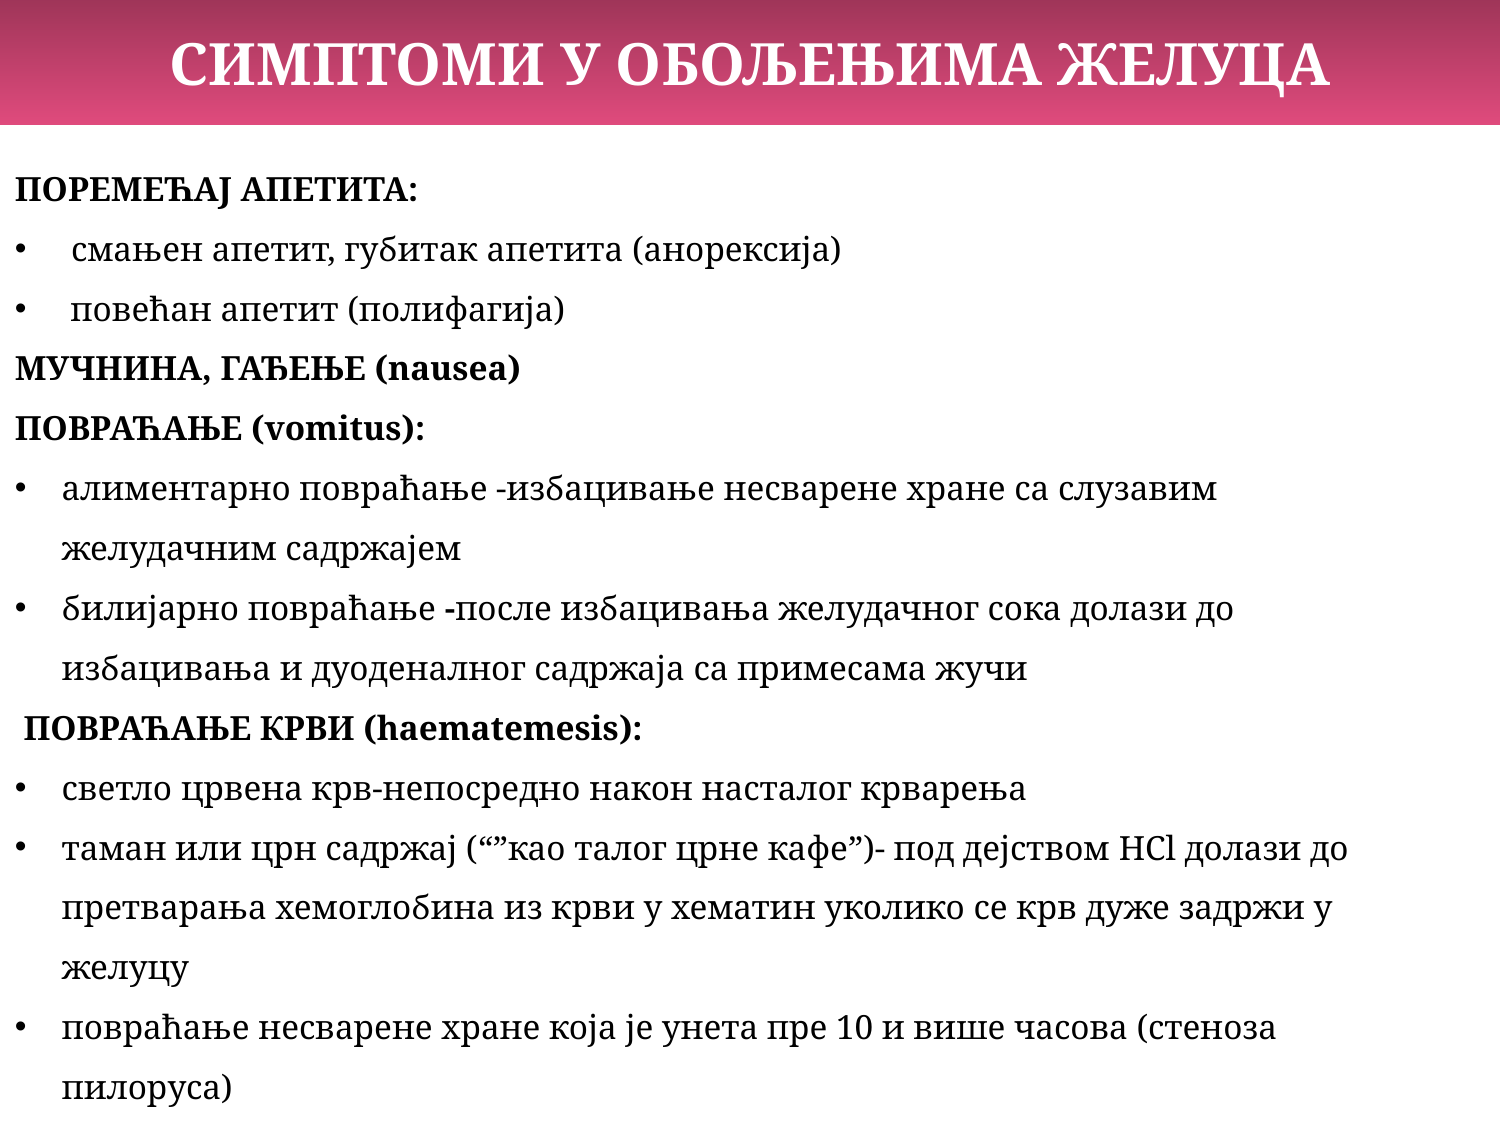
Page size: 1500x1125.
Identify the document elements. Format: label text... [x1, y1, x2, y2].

text_box СИМПТОМИ У ОБОЉЕЊИМА ЖЕЛУЦА [0, 0, 1500, 125]
text_box ПОРЕМЕЋАЈ АПЕТИТА: смањен апетит, губитак апетита (анорексија) повећан апетит (полифагија) МУЧНИНА, ГАЂЕЊЕ (nausea) ПОВРАЋАЊЕ (vomitus): алиментарно повраћање -избацивање несварене хране са слузавим желудачним садржајем билијарно повраћање -после избацивања желудачног сока долази до избацивања и дуоденалног садржаја са примесама жучи ПОВРАЋАЊЕ КРВИ (haematemesis): светло црвена крв-непосредно након насталог крварења таман или црн садржај (“”као талог црне кафе”)- под дејством HCl долази до претварања хемоглобина из крви у хематин уколико се крв дуже задржи у желуцу повраћање несварене хране која је унета пре 10 и више часова (стеноза пилоруса) повраћање фекулентног садржаја (miserere): код илеуса црева (колона), ретроперисталтика и гастроколична фистула [0, 140, 1425, 1125]
